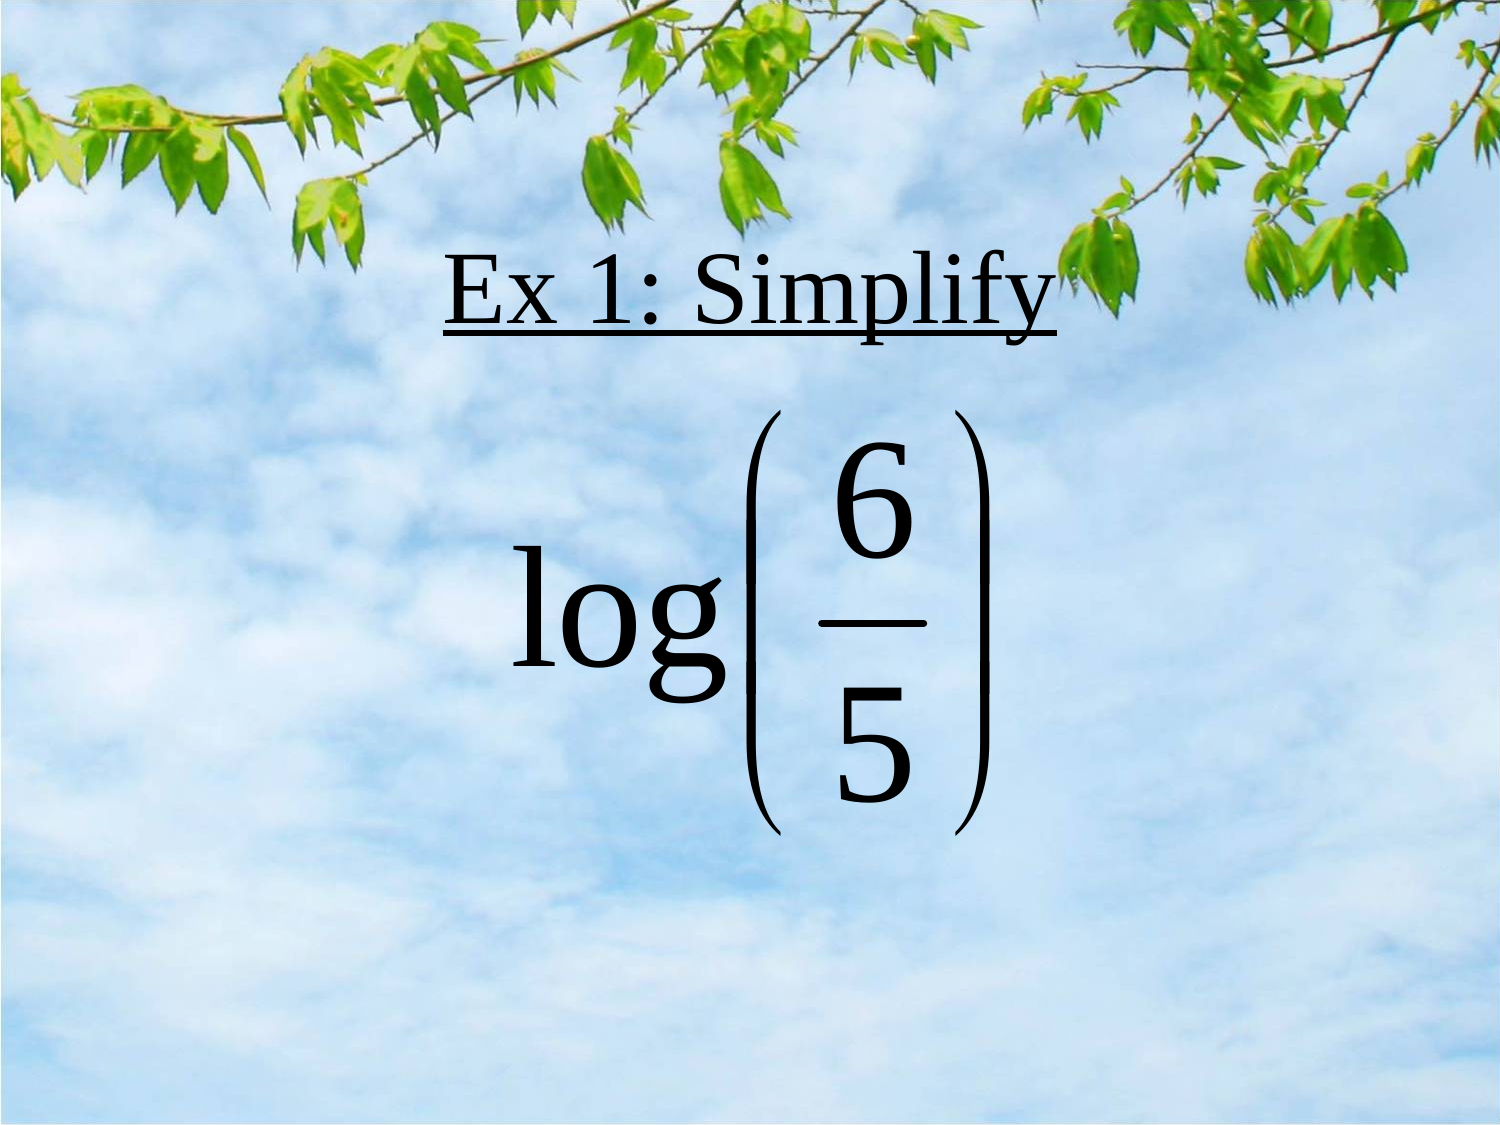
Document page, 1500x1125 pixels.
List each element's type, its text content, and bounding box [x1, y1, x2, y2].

picture [0, 0, 1500, 1125]
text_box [486, 377, 1036, 869]
text_box Ex 1: Simplify [125, 212, 1375, 977]
